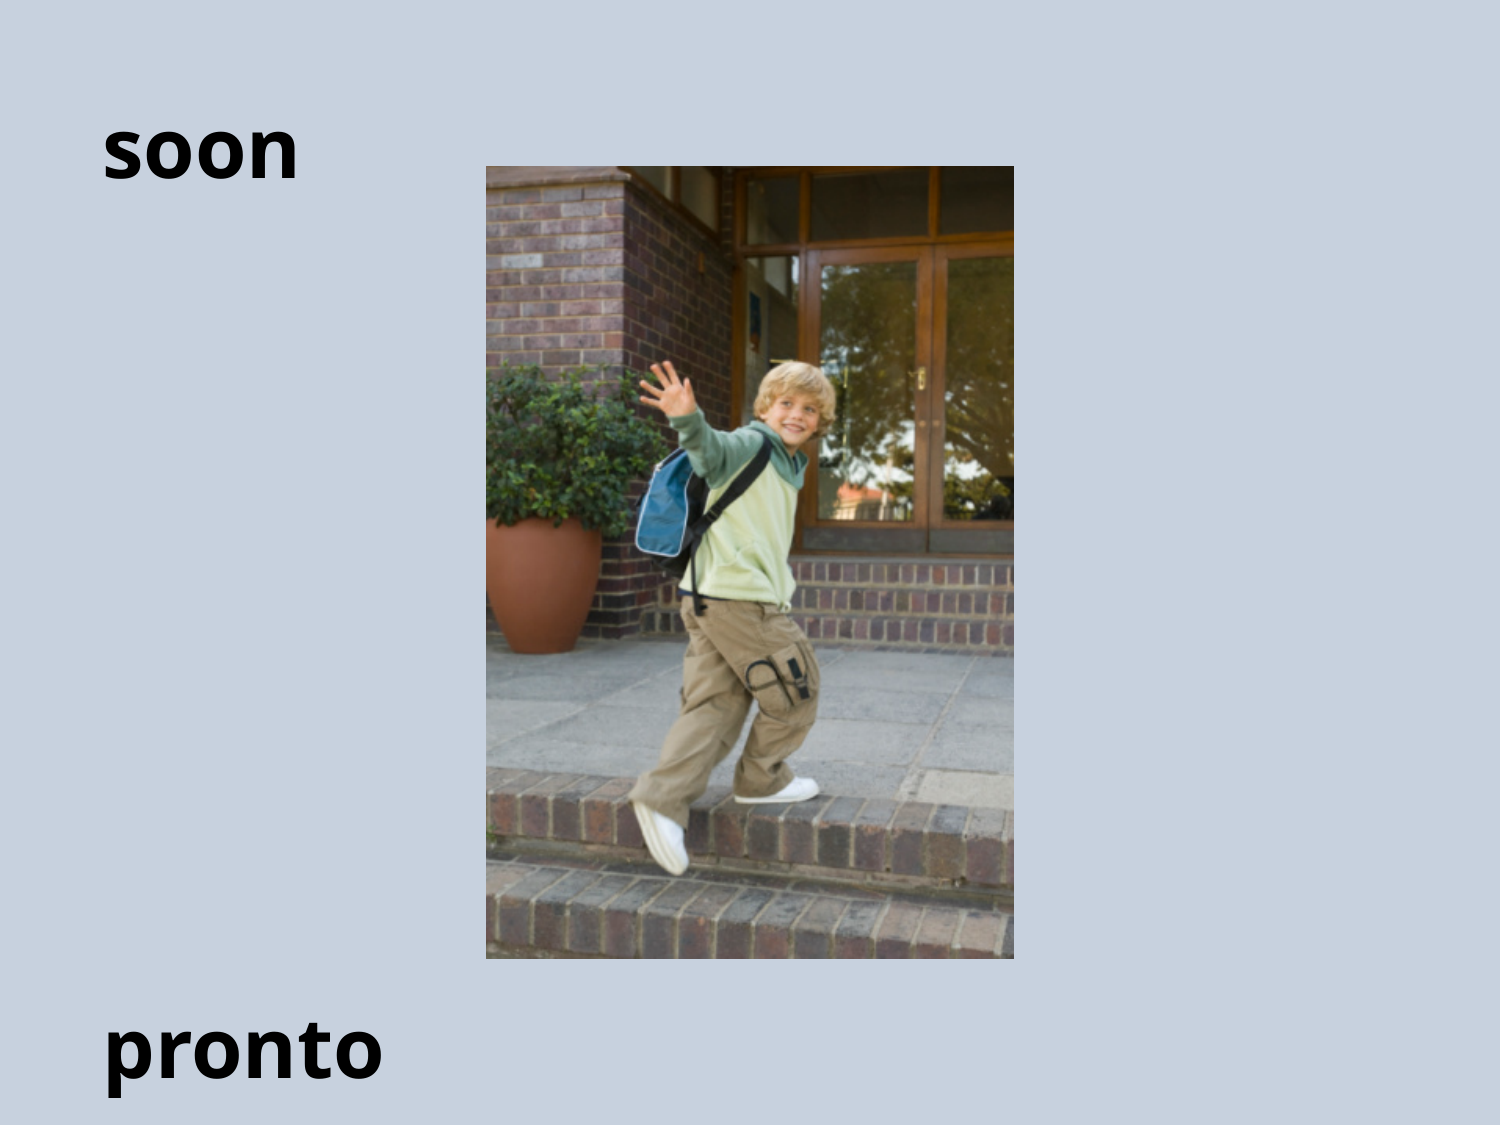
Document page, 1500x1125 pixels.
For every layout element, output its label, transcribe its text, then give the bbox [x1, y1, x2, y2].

picture [486, 166, 1014, 959]
text_box pronto [87, 987, 613, 1113]
list soon [87, 87, 613, 213]
